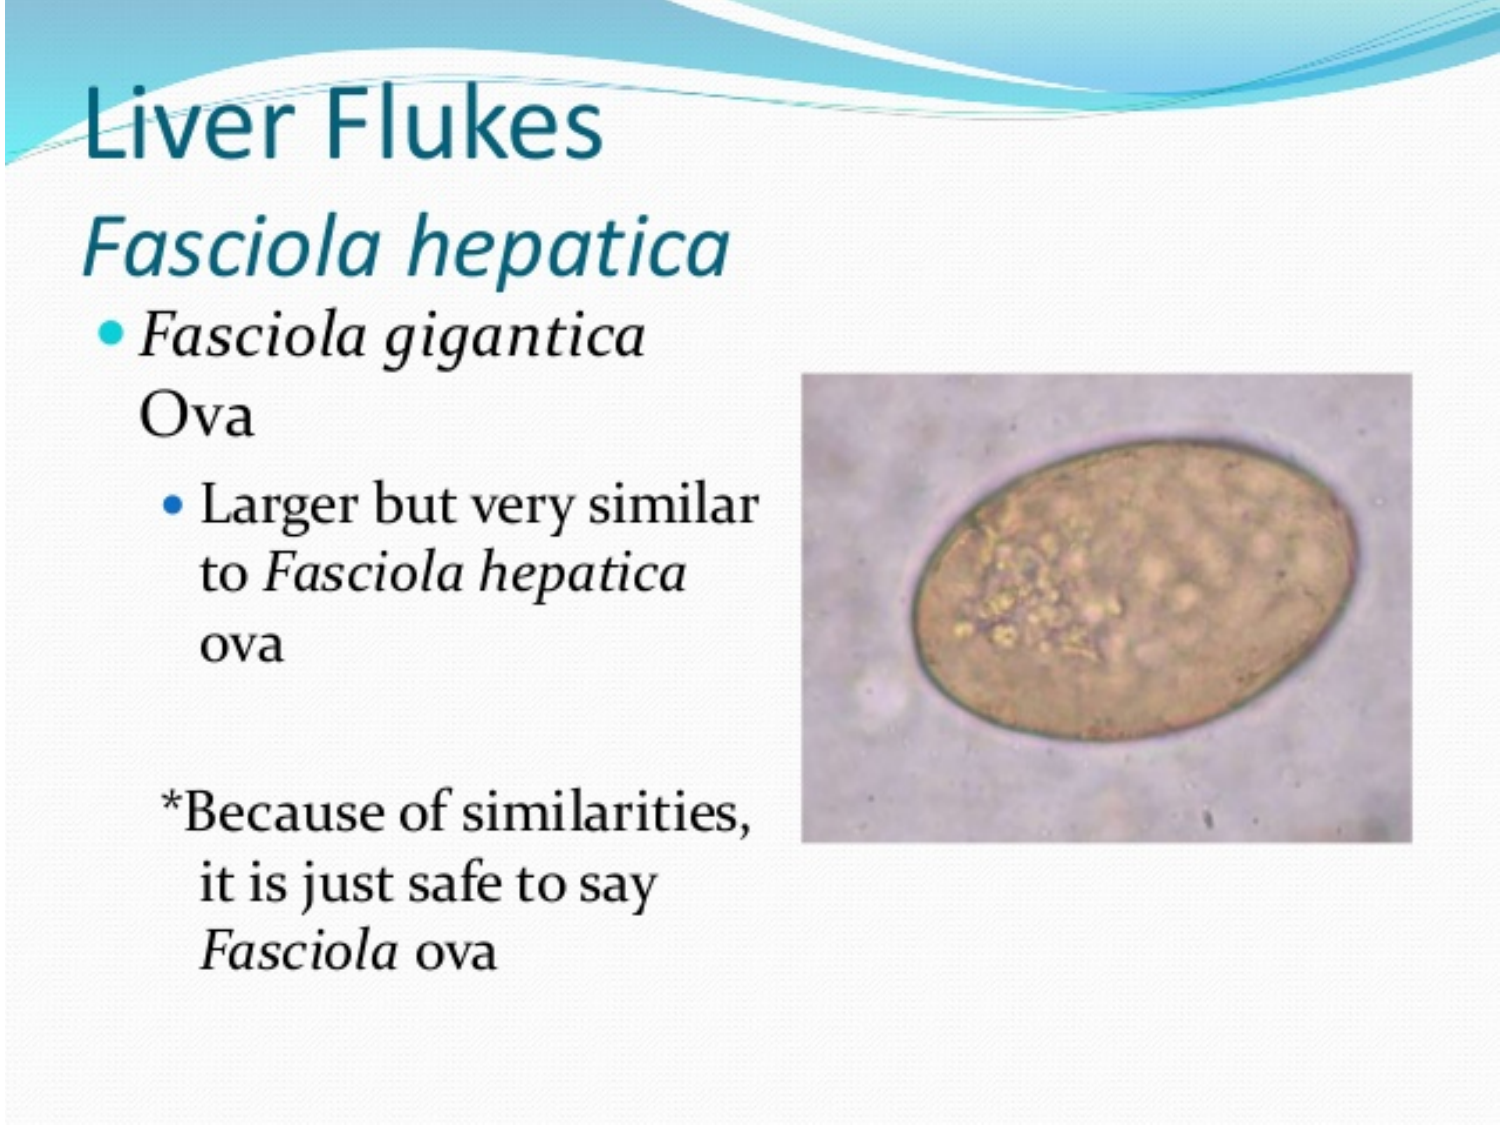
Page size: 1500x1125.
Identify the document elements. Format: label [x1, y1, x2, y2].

list [5, 0, 1500, 1125]
